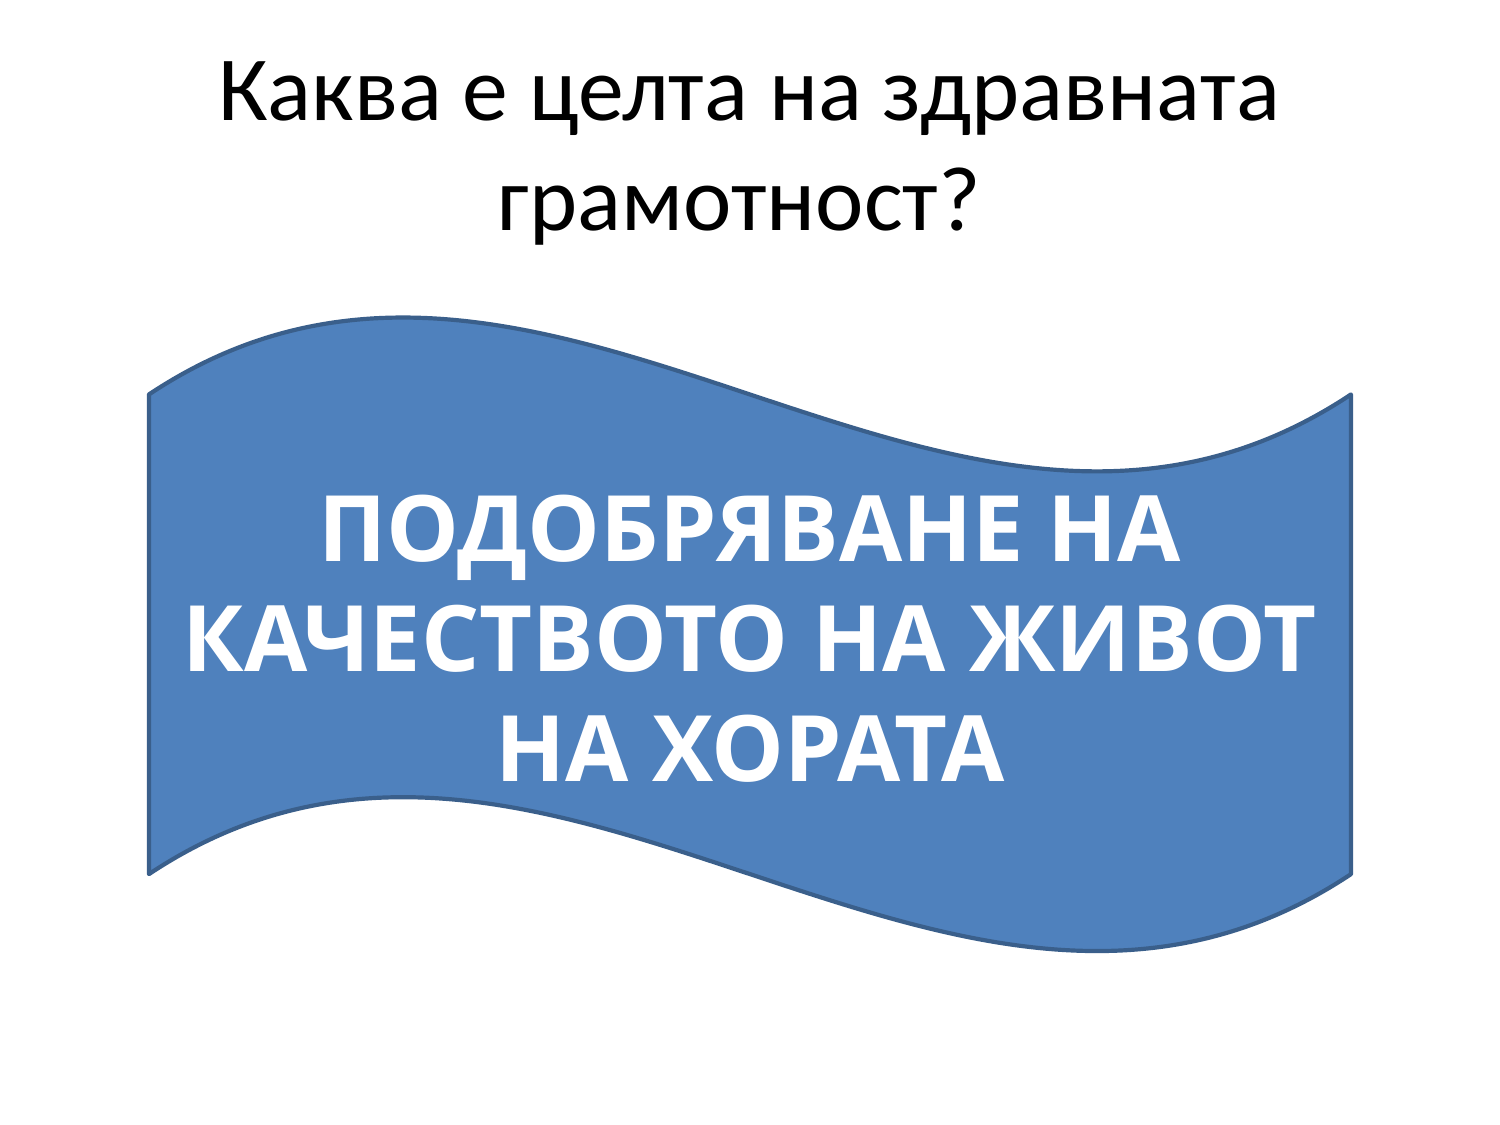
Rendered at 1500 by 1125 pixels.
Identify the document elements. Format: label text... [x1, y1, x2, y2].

text_box ПОДОБРЯВАНЕ НА КАЧЕСТВОТО НА ЖИВОТ НА ХОРАТА [146, 315, 1354, 954]
title Каква е целта на здравната грамотност? [75, 45, 1425, 233]
